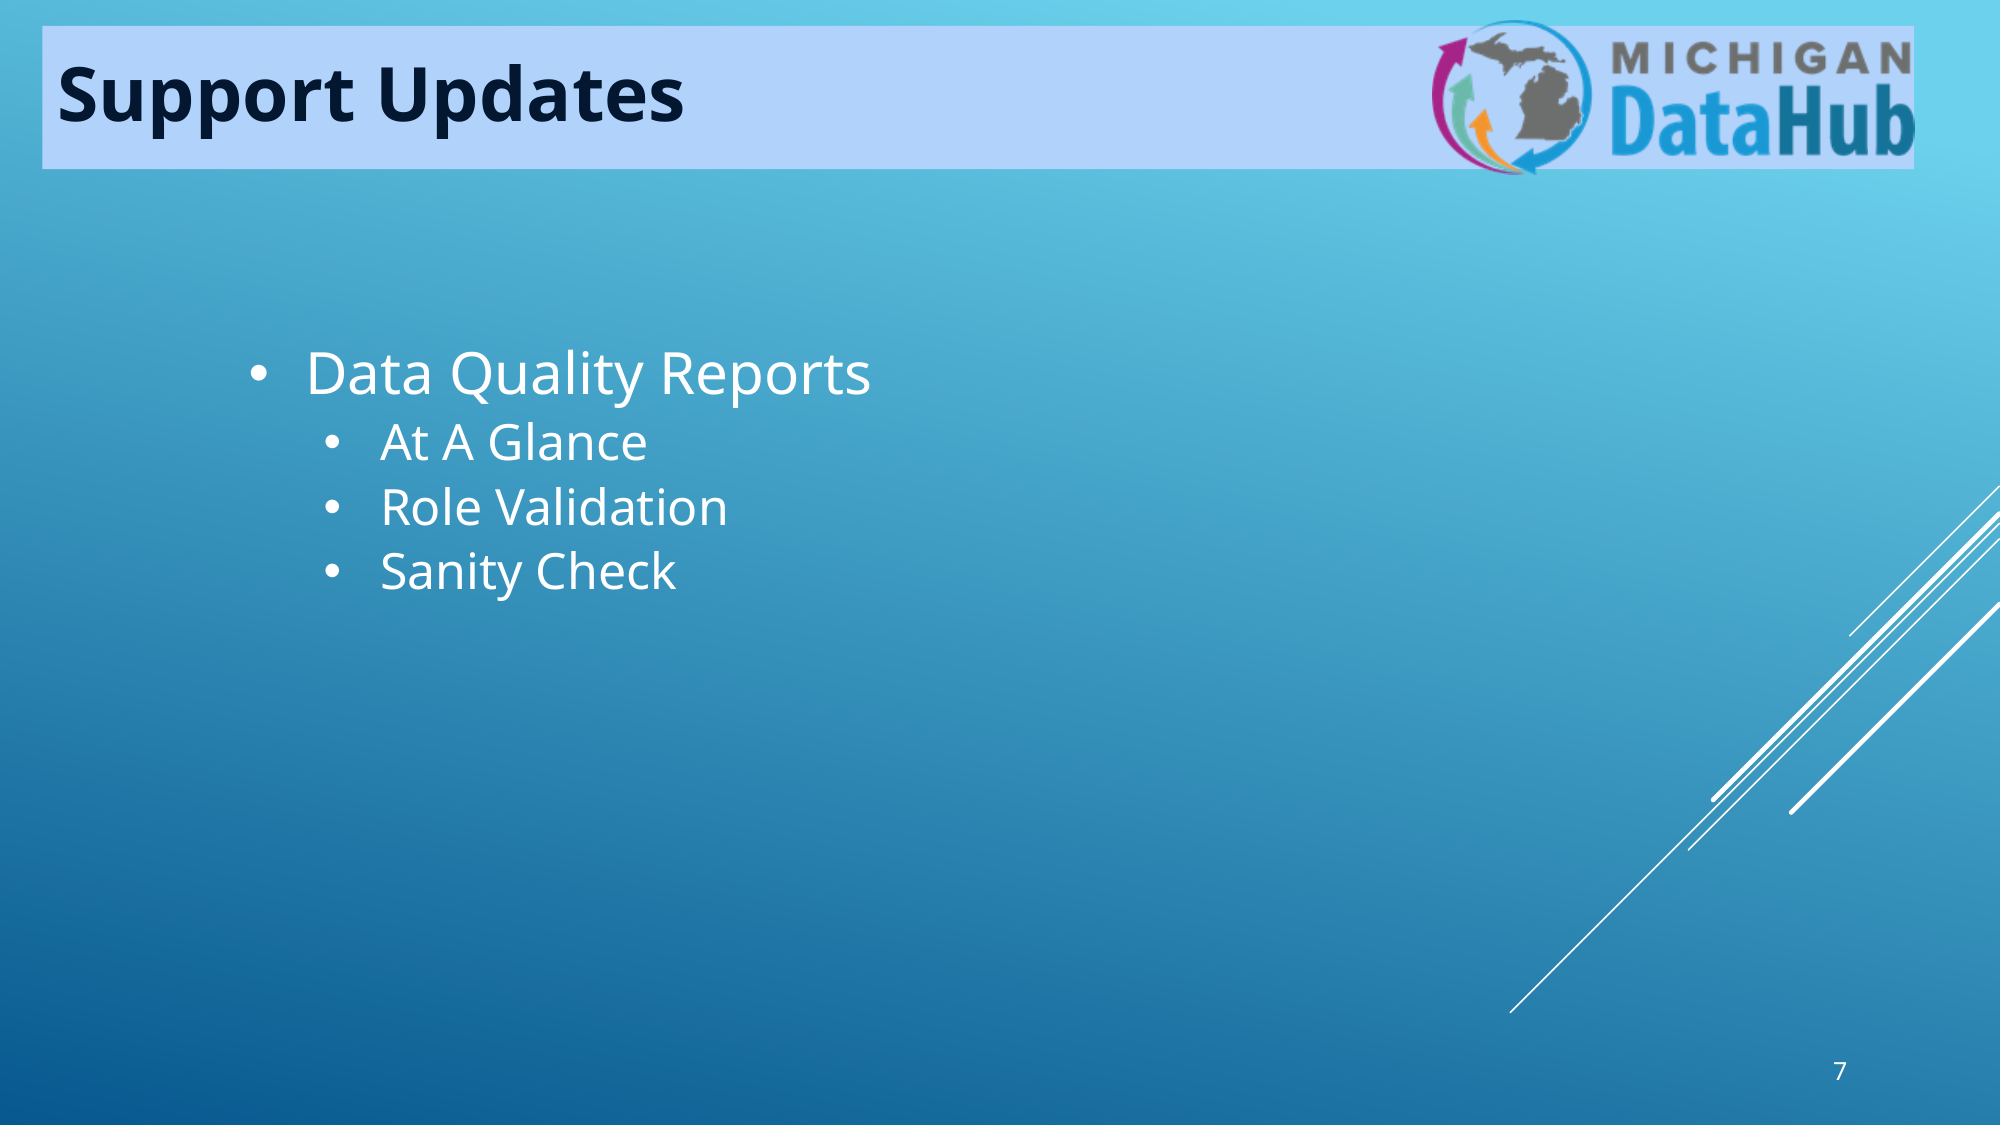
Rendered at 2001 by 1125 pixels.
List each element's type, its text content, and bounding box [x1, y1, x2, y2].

text_box 7 [1412, 1042, 1863, 1103]
text_box Data Quality Reports At A Glance Role Validation Sanity Check [233, 336, 1089, 930]
picture [1432, 20, 1915, 175]
text_box Support Updates [42, 25, 1432, 170]
